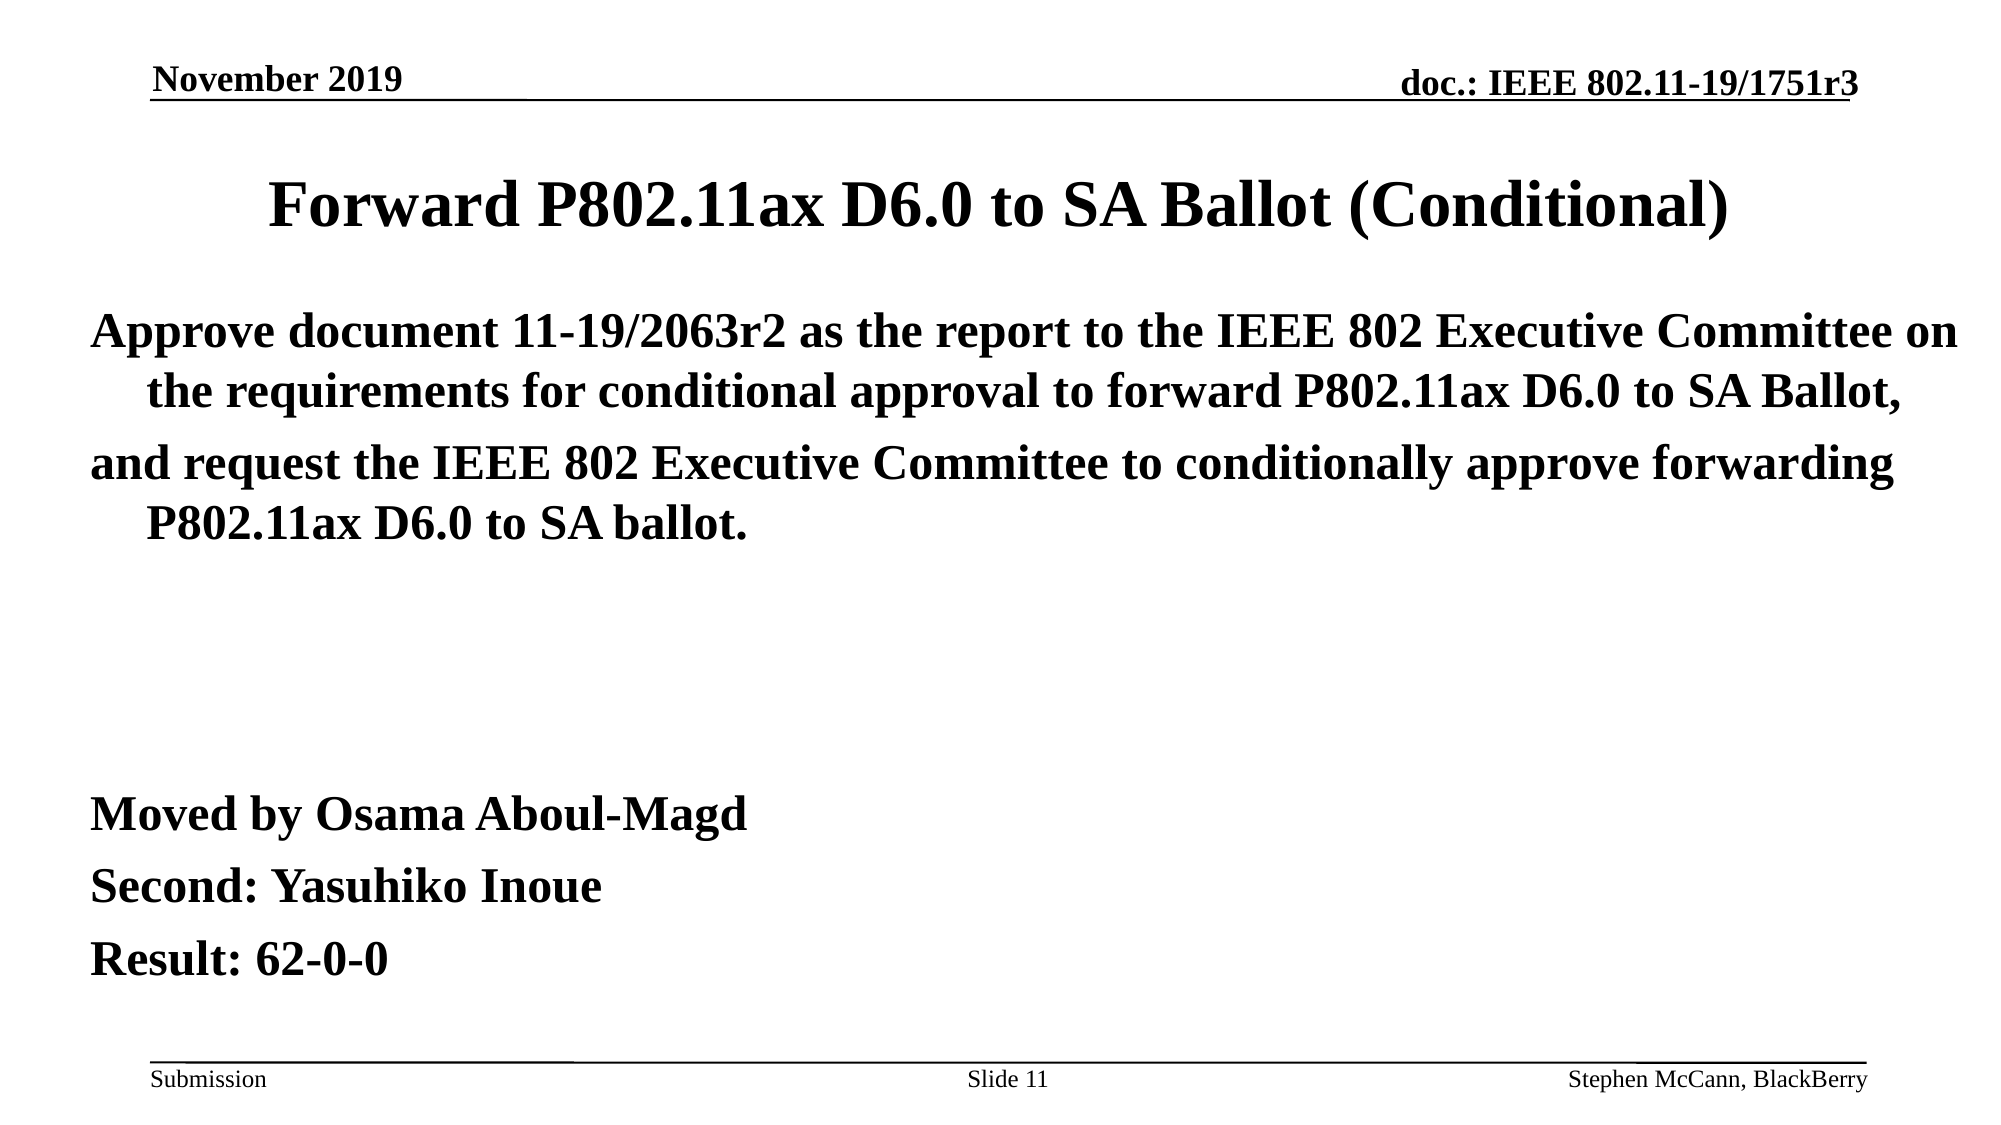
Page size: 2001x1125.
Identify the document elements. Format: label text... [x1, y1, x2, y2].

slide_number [152, 54, 563, 100]
slide_number Slide 11 [950, 1061, 1067, 1123]
footer Stephen McCann, BlackBerry [1171, 1061, 1869, 1093]
list Approve document 11-19/2063r2 as the report to the IEEE 802 Executive Committee on the requirements for conditional approval to forward P802.11ax D6.0 to SA Ballot, and request the IEEE 802 Executive Committee to conditionally approve forwarding P802.11ax D6.0 to SA ballot. Moved by Osama Aboul-Magd Second: Yasuhiko Inoue Result: 62-0-0 [74, 289, 1988, 1028]
title Forward P802.11ax D6.0 to SA Ballot (Conditional) [149, 112, 1850, 288]
